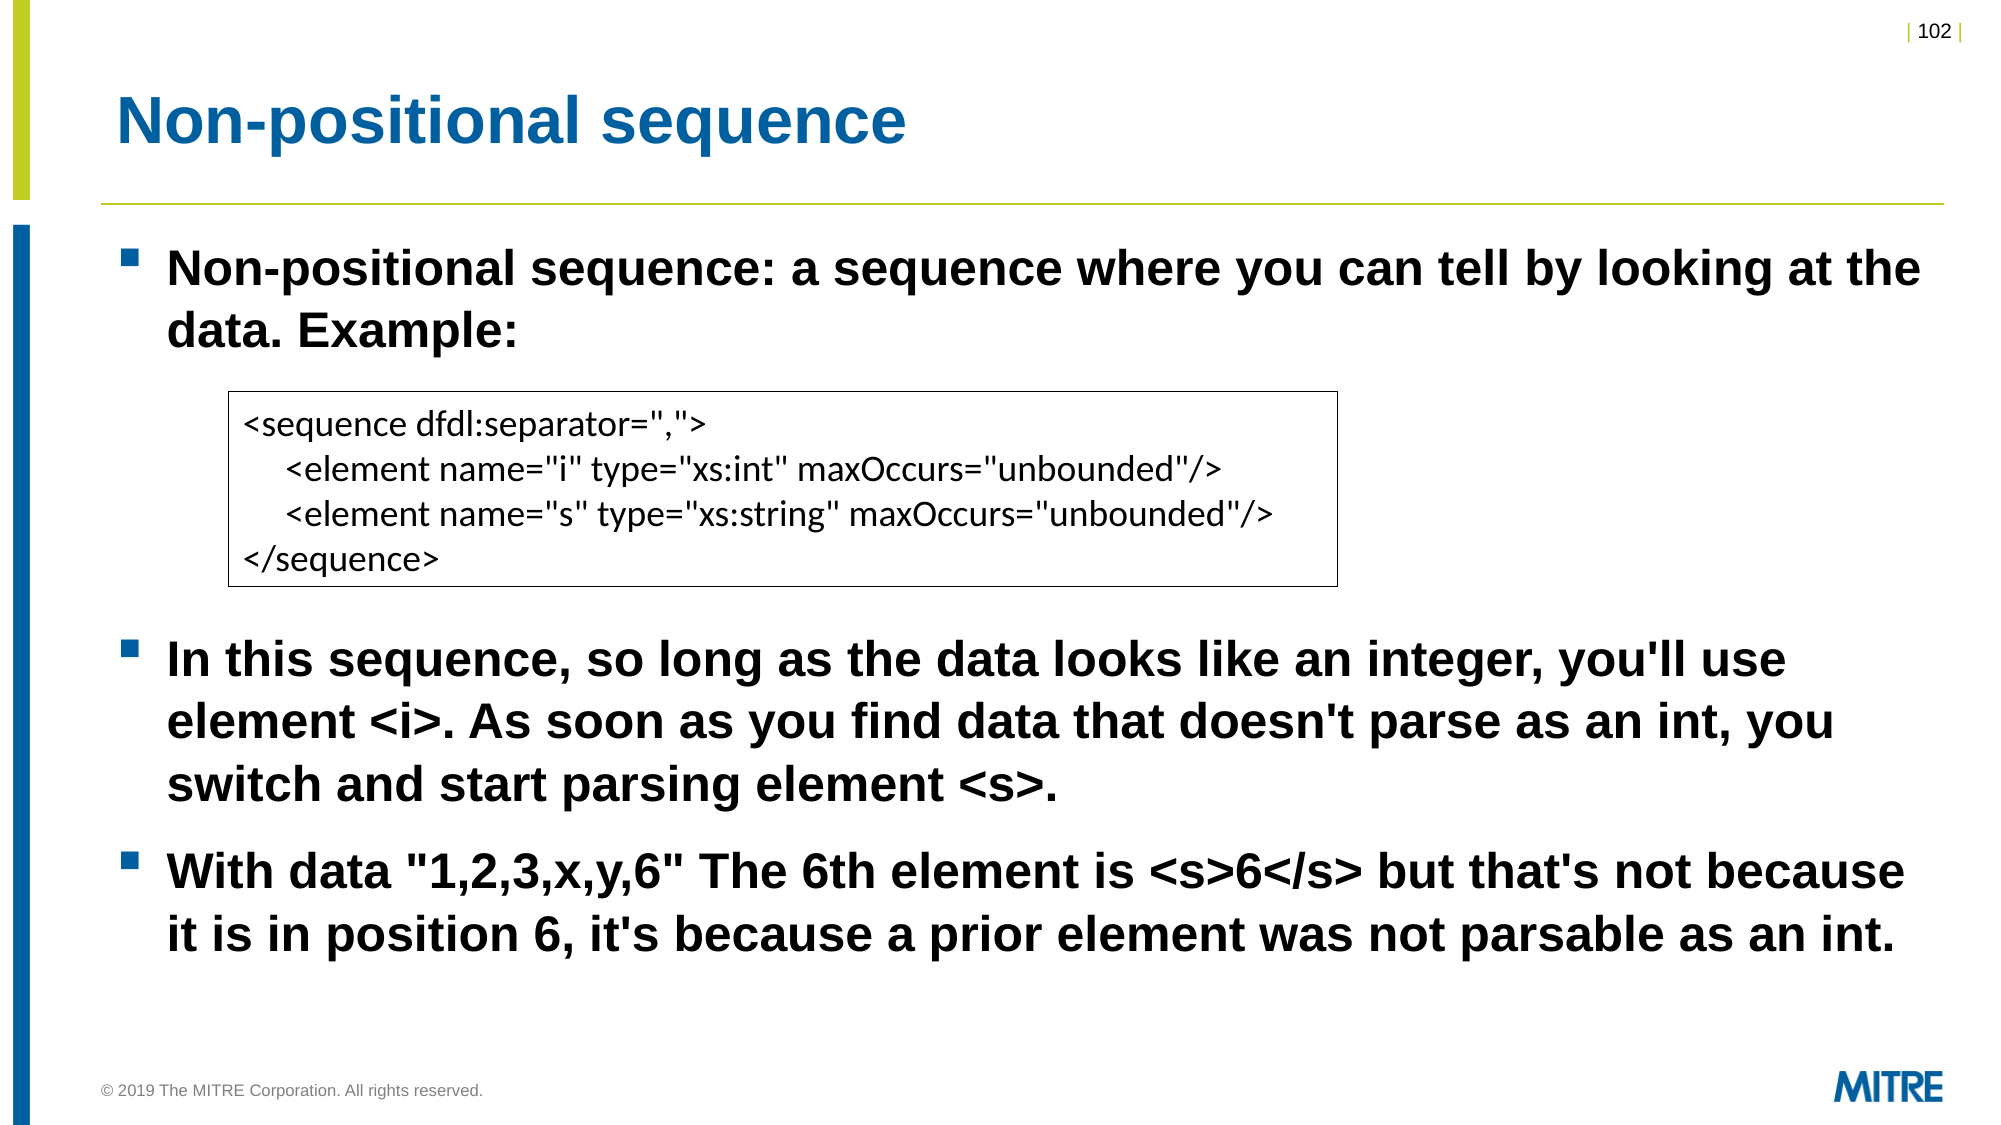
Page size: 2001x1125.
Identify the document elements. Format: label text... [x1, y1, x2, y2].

footer © 2019 The MITRE Corporation. All rights reserved. [101, 1069, 1338, 1110]
picture [1834, 1068, 1945, 1109]
text_box In this sequence, so long as the data looks like an integer, you'll use element <i>. As soon as you find data that doesn't parse as an int, you switch and start parsing element <s>. With data "1,2,3,x,y,6" The 6th element is <s>6</s> but that's not because it is in position 6, it's because a prior element was not parsable as an int. [101, 616, 1945, 900]
list Non-positional sequence: a sequence where you can tell by looking at the data. Example: [101, 224, 1945, 392]
text_box <sequence dfdl:separator=","> <element name="i" type="xs:int" maxOccurs="unbounded"/> <element name="s" type="xs:string" maxOccurs="unbounded"/> </sequence> [228, 391, 1338, 587]
title Non-positional sequence [101, 60, 1945, 184]
